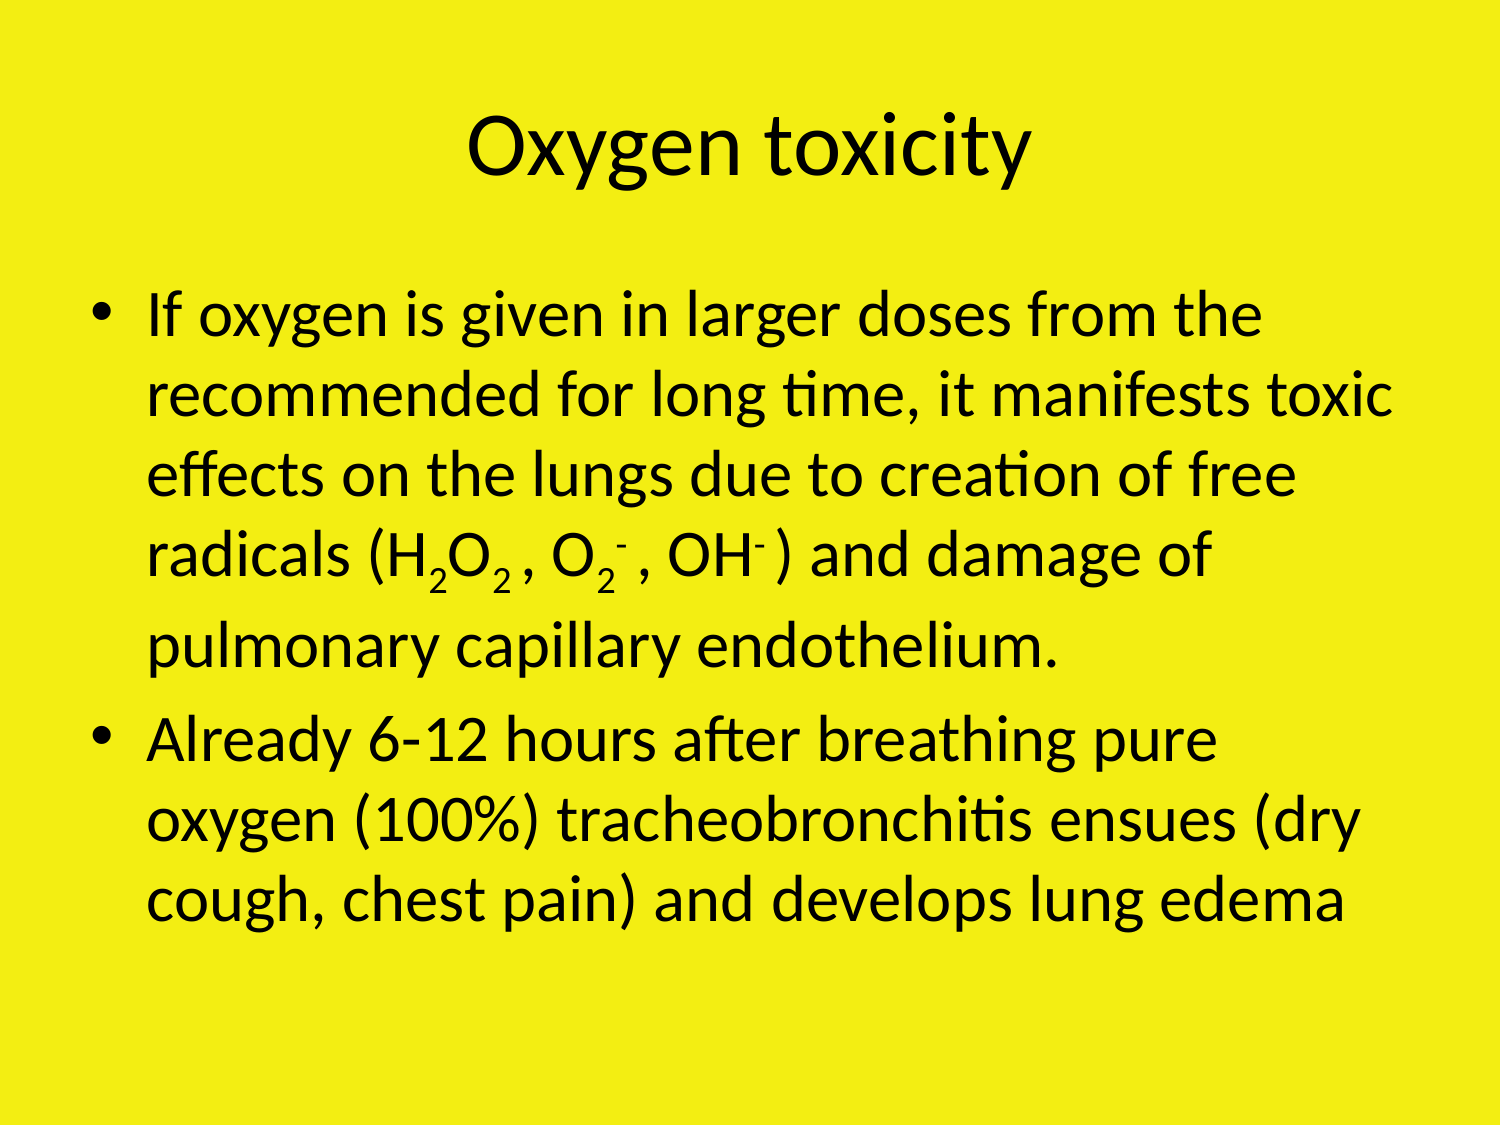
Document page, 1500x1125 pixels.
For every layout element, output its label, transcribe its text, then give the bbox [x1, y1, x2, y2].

list If oxygen is given in larger doses from the recommended for long time, it manifests toxic effects on the lungs due to creation of free radicals (H2O2 , O2- , OH- ) and damage of pulmonary capillary endothelium. Already 6-12 hours after breathing pure oxygen (100%) tracheobronchitis ensues (dry cough, chest pain) and develops lung edema [75, 262, 1425, 1005]
title Oxygen toxicity [75, 45, 1425, 233]
